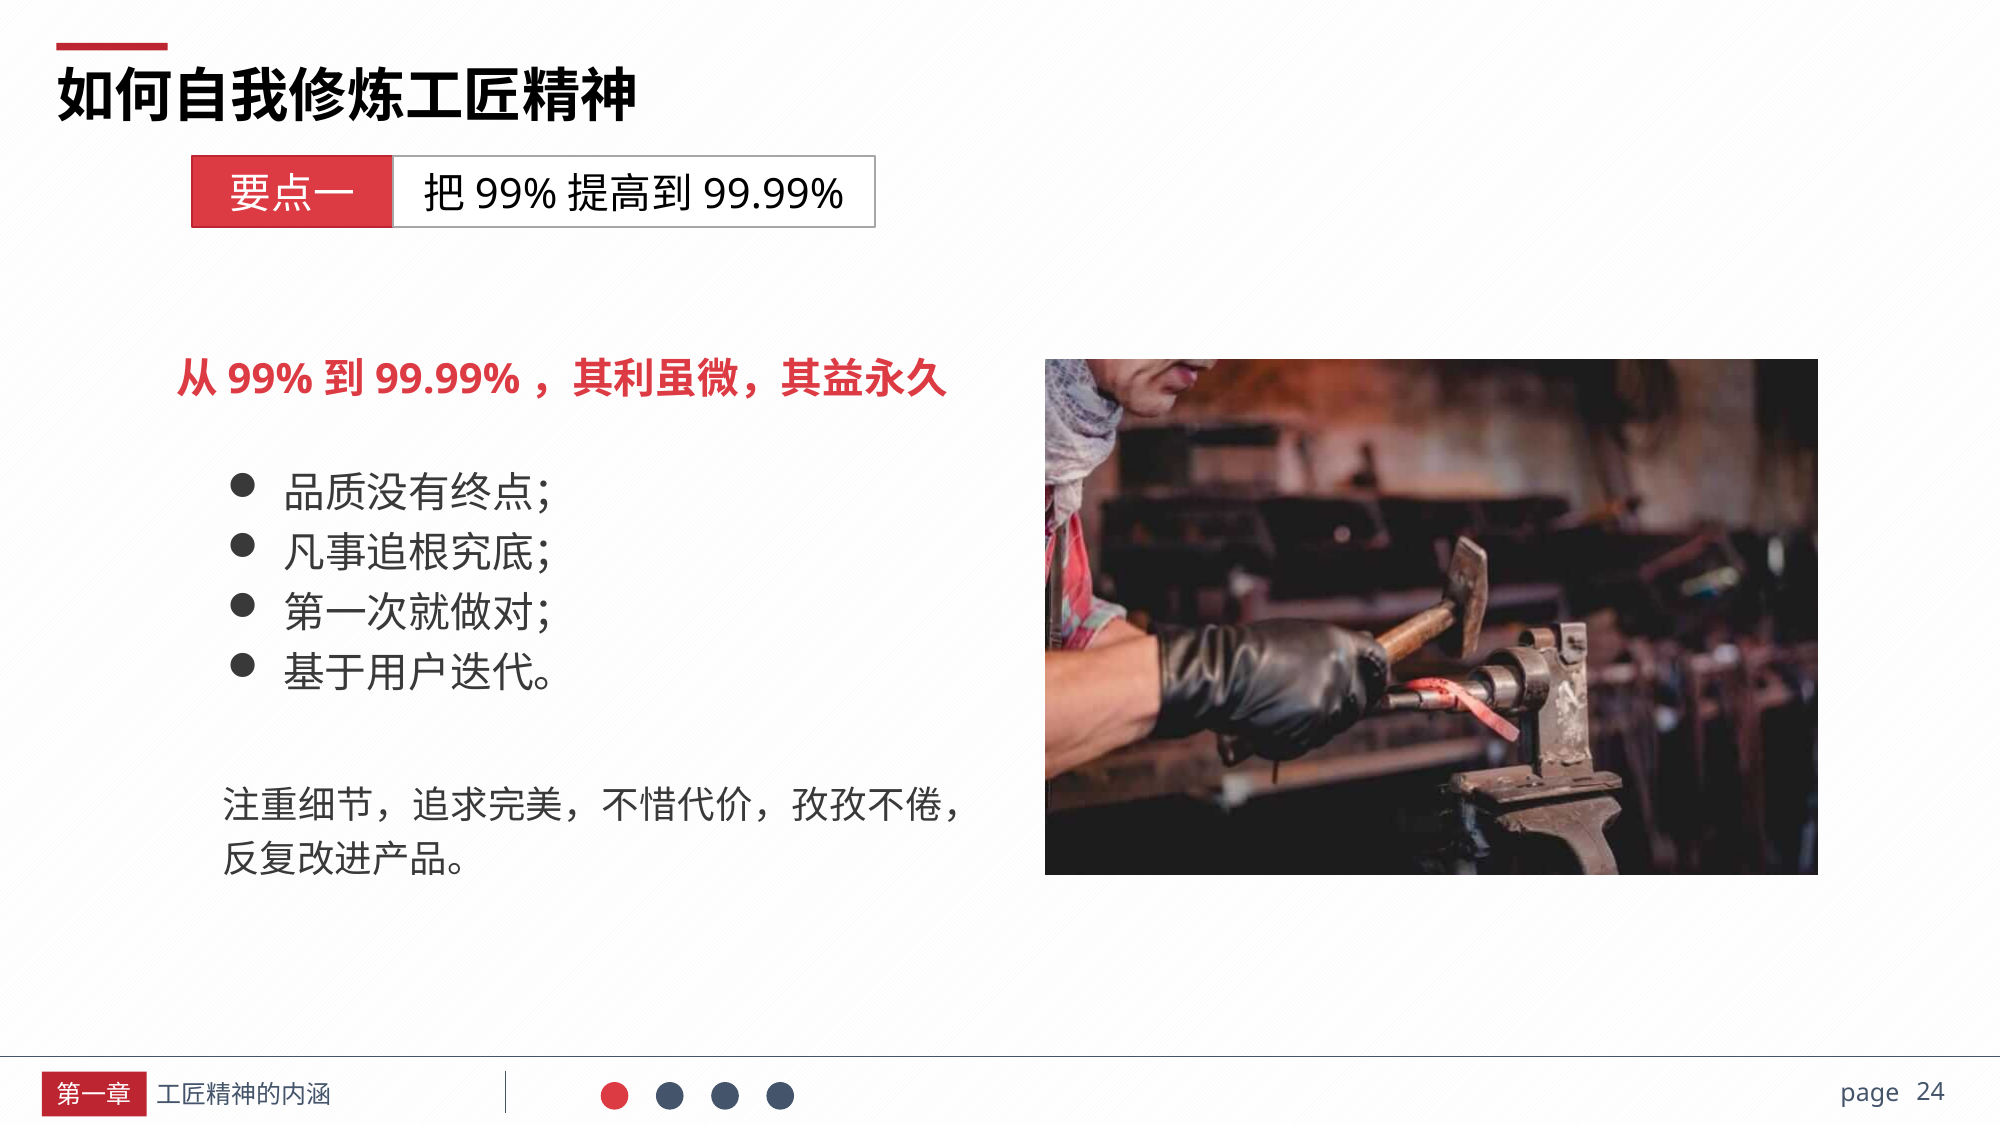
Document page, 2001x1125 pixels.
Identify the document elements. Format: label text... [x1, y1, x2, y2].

picture [1045, 359, 1818, 875]
text_box 如何自我修炼工匠精神 [41, 50, 954, 136]
text_box [56, 42, 168, 50]
text_box 品质没有终点； 凡事追根究底； 第一次就做对； 基于用户迭代。 [212, 448, 674, 704]
text_box 从99%到99.99%，其利虽微，其益永久 [161, 344, 963, 410]
text_box 注重细节，追求完美，不惜代价，孜孜不倦，反复改进产品。 [207, 764, 996, 888]
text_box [191, 156, 876, 227]
